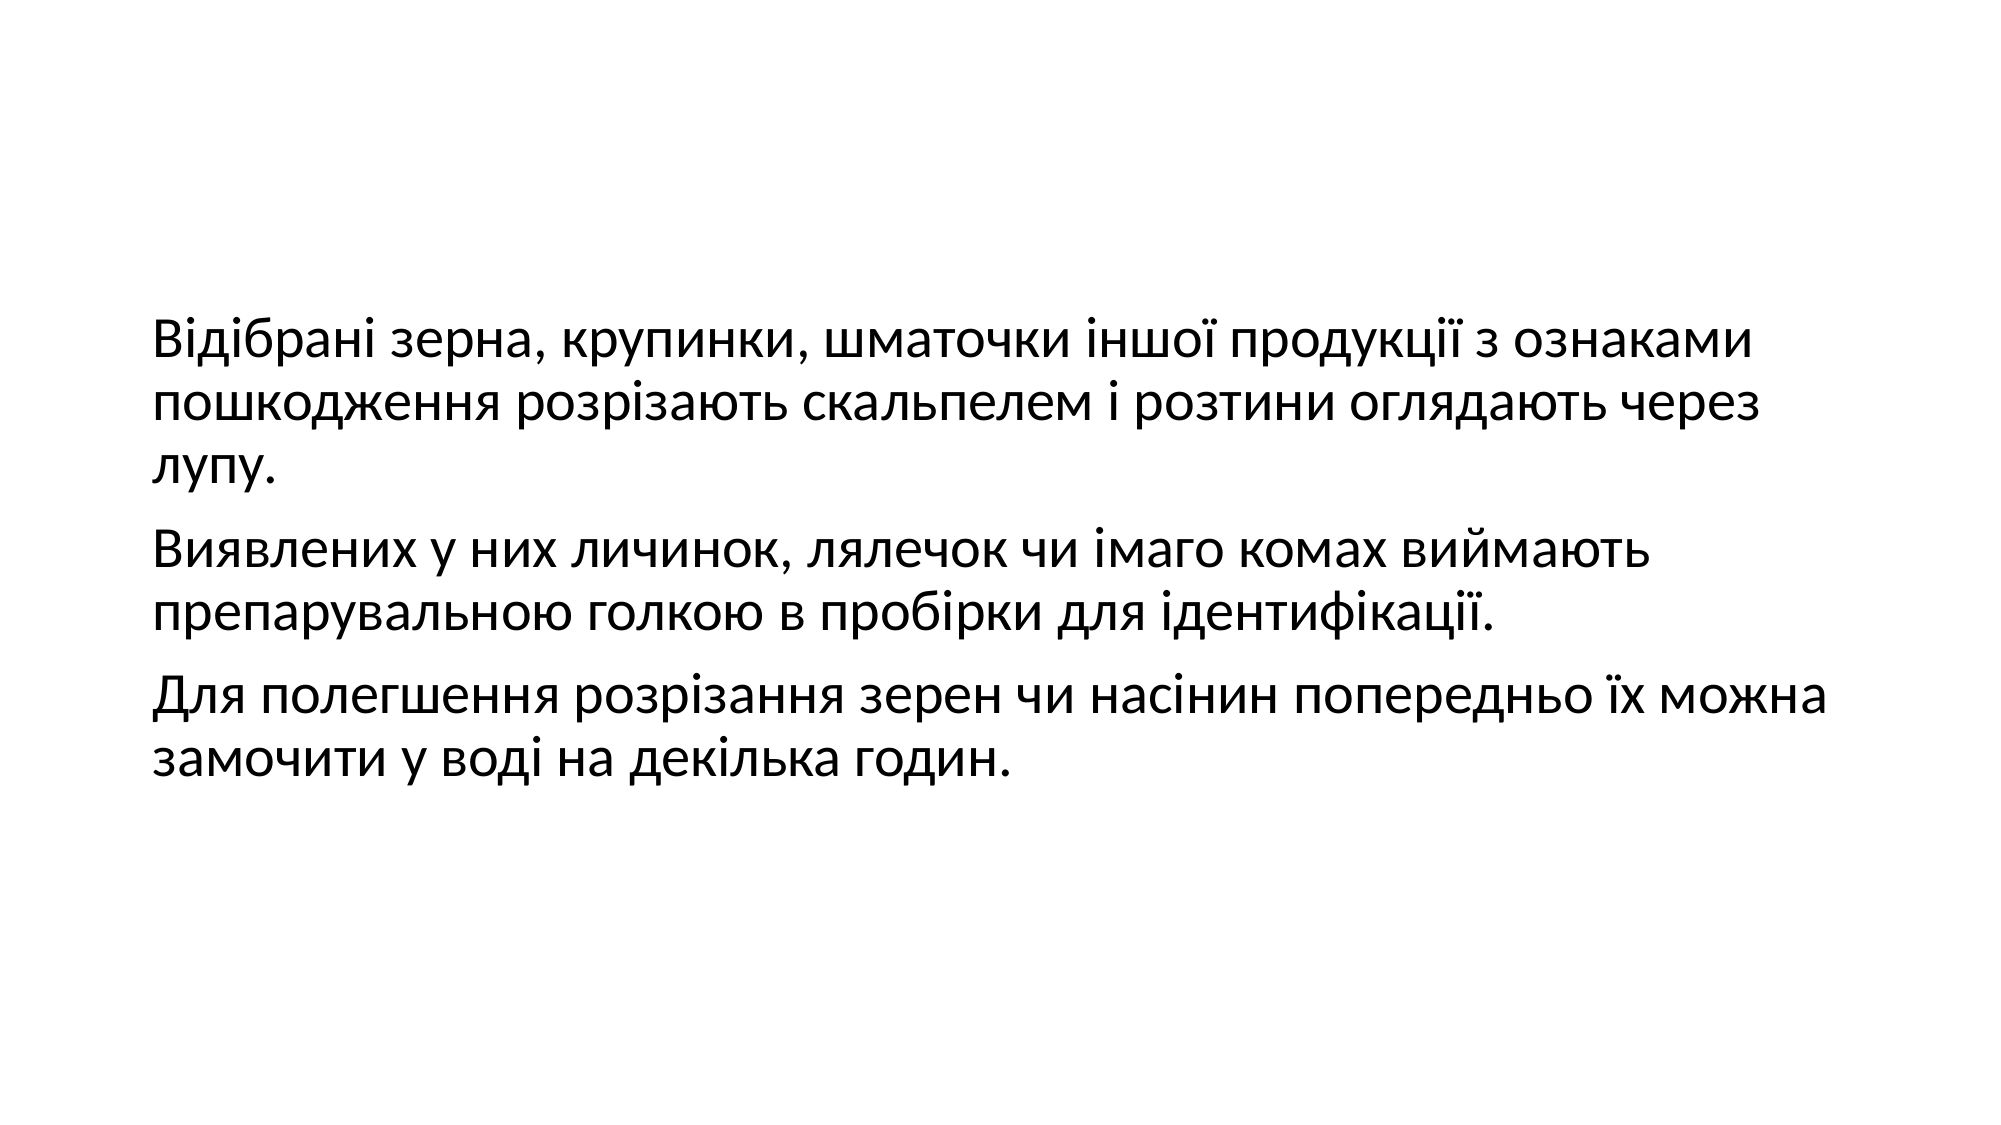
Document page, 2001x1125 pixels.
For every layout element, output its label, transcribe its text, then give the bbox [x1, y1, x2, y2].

list Відібрані зерна, крупинки, шматочки іншої продукції з ознаками пошкодження розрізають скальпелем і розтини оглядають через лупу. Виявлених у них личинок, лялечок чи імаго комах виймають препарувальною голкою в пробірки для ідентифікації. Для полегшення розрізання зерен чи насінин попередньо їх можна замочити у воді на декілька годин. [137, 299, 1863, 1014]
